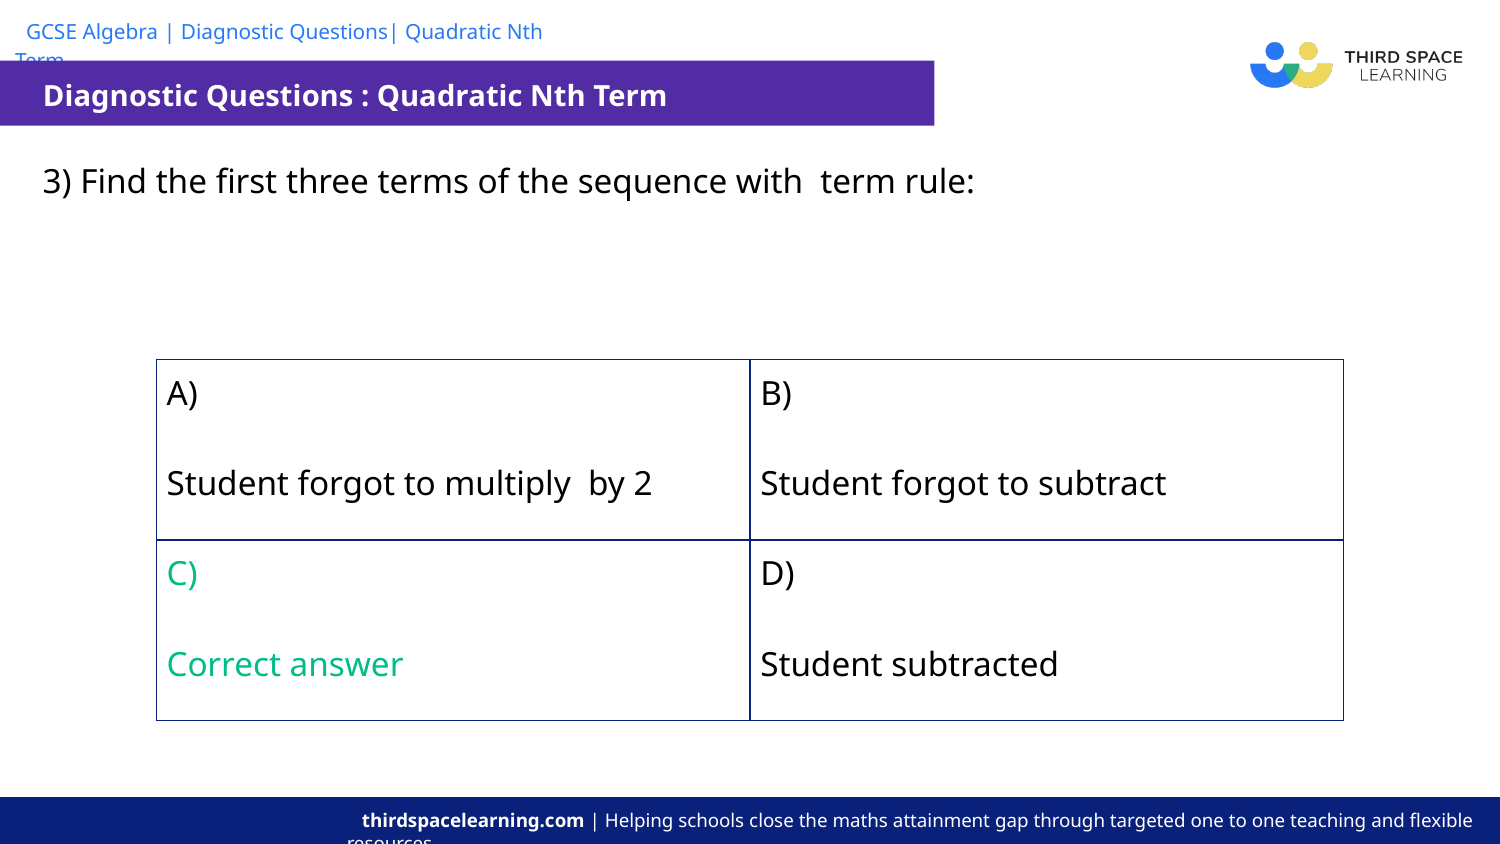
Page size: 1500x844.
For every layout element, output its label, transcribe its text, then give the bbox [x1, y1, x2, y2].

text_box Diagnostic Questions : Quadratic Nth Term [27, 61, 778, 127]
picture [1250, 33, 1465, 99]
